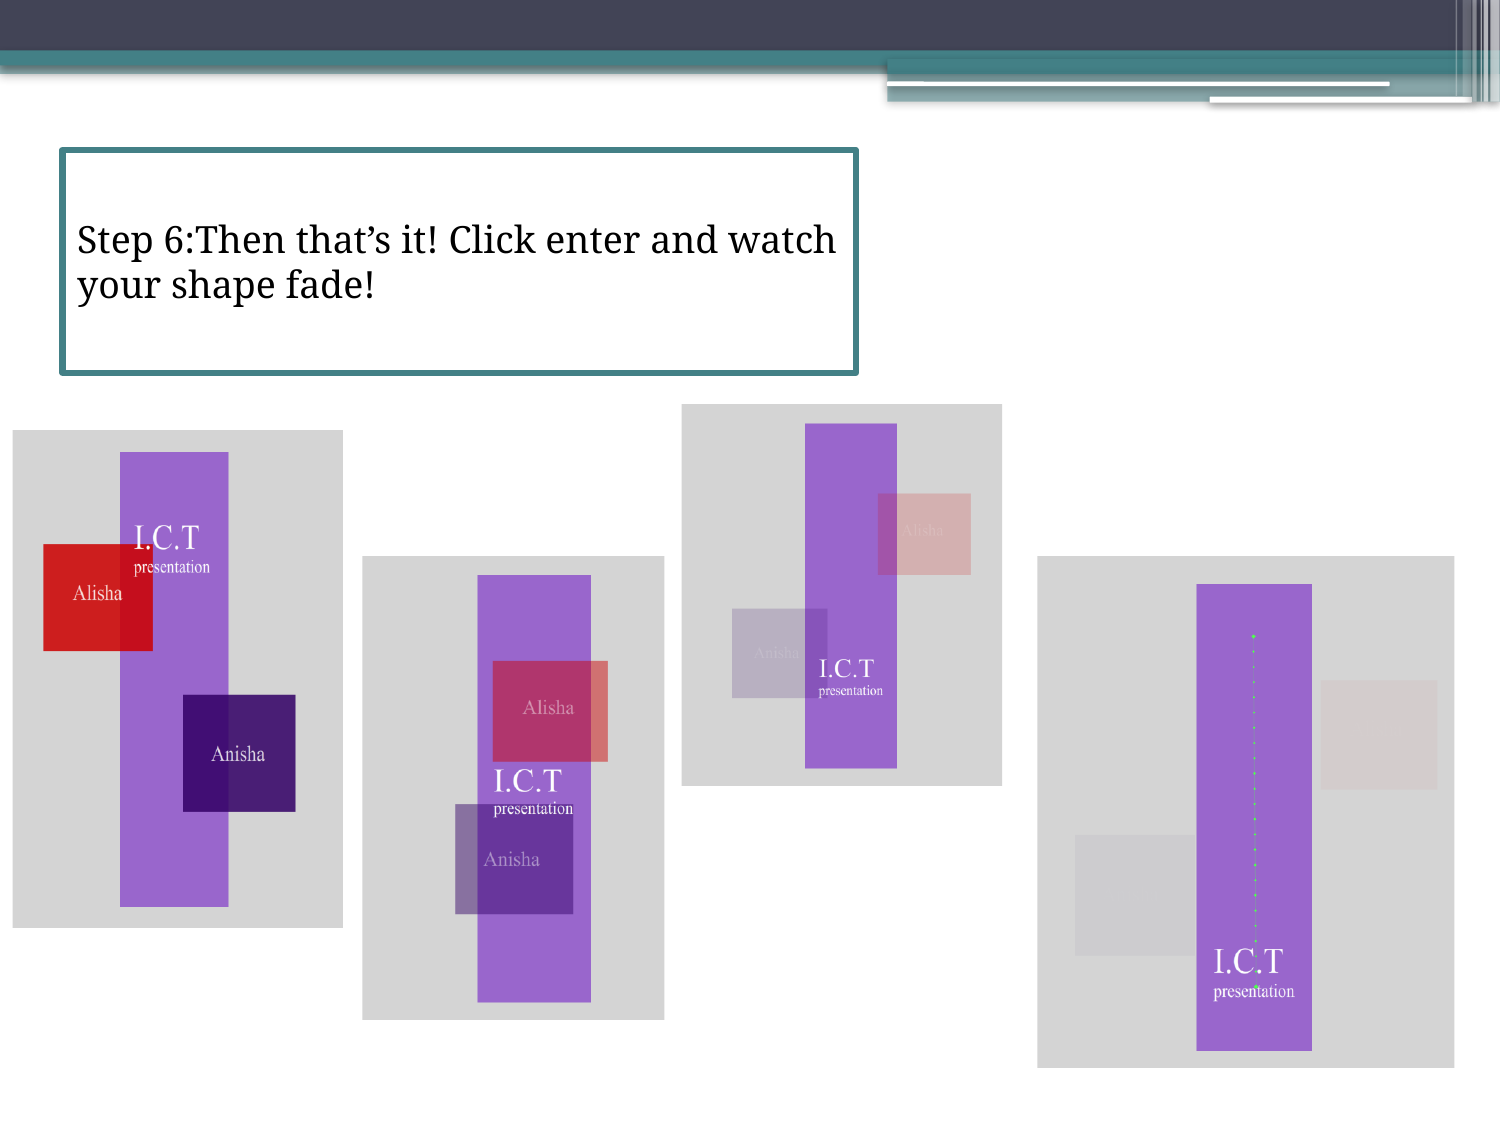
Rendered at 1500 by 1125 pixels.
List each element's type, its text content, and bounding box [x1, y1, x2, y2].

picture [1037, 555, 1455, 1068]
picture [362, 555, 665, 1020]
picture [681, 404, 1003, 787]
text_box Step 6:Then that’s it! Click enter and watch your shape fade! [61, 148, 857, 374]
picture [12, 430, 344, 928]
